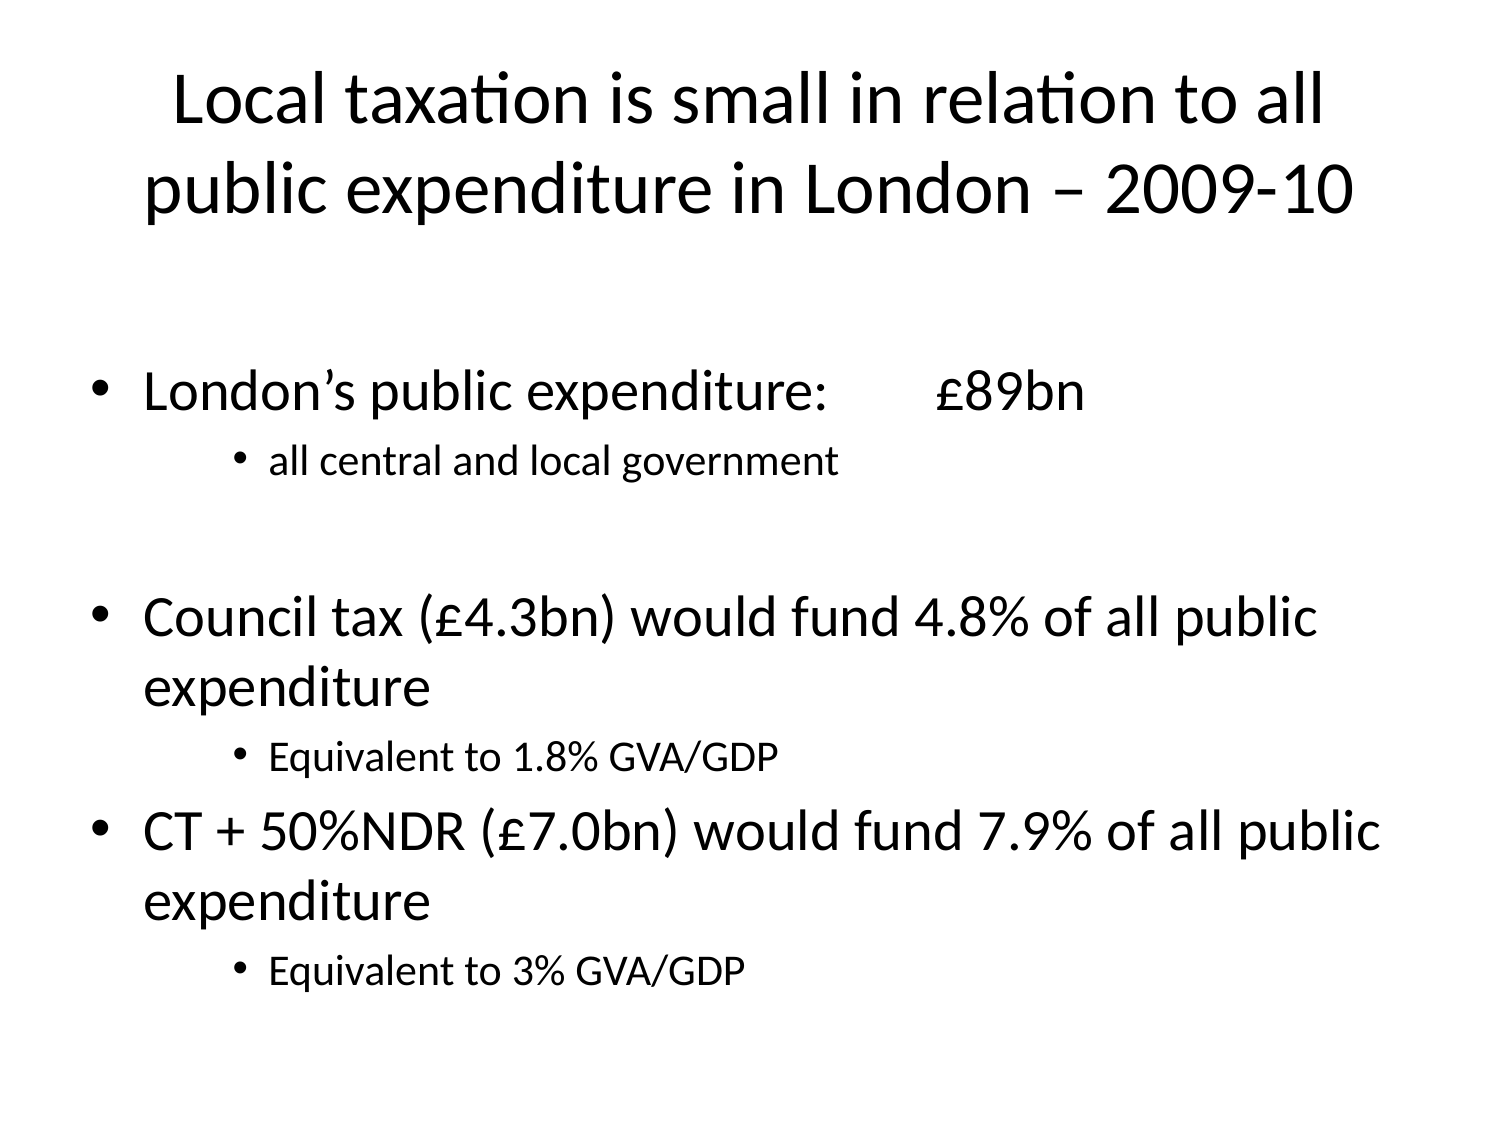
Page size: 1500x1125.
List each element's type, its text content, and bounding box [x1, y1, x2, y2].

title Local taxation is small in relation to all public expenditure in London – 2009-10 [75, 45, 1425, 233]
list London’s public expenditure: £89bn all central and local government Council tax (£4.3bn) would fund 4.8% of all public expenditure Equivalent to 1.8% GVA/GDP CT + 50%NDR (£7.0bn) would fund 7.9% of all public expenditure Equivalent to 3% GVA/GDP [75, 262, 1425, 1005]
